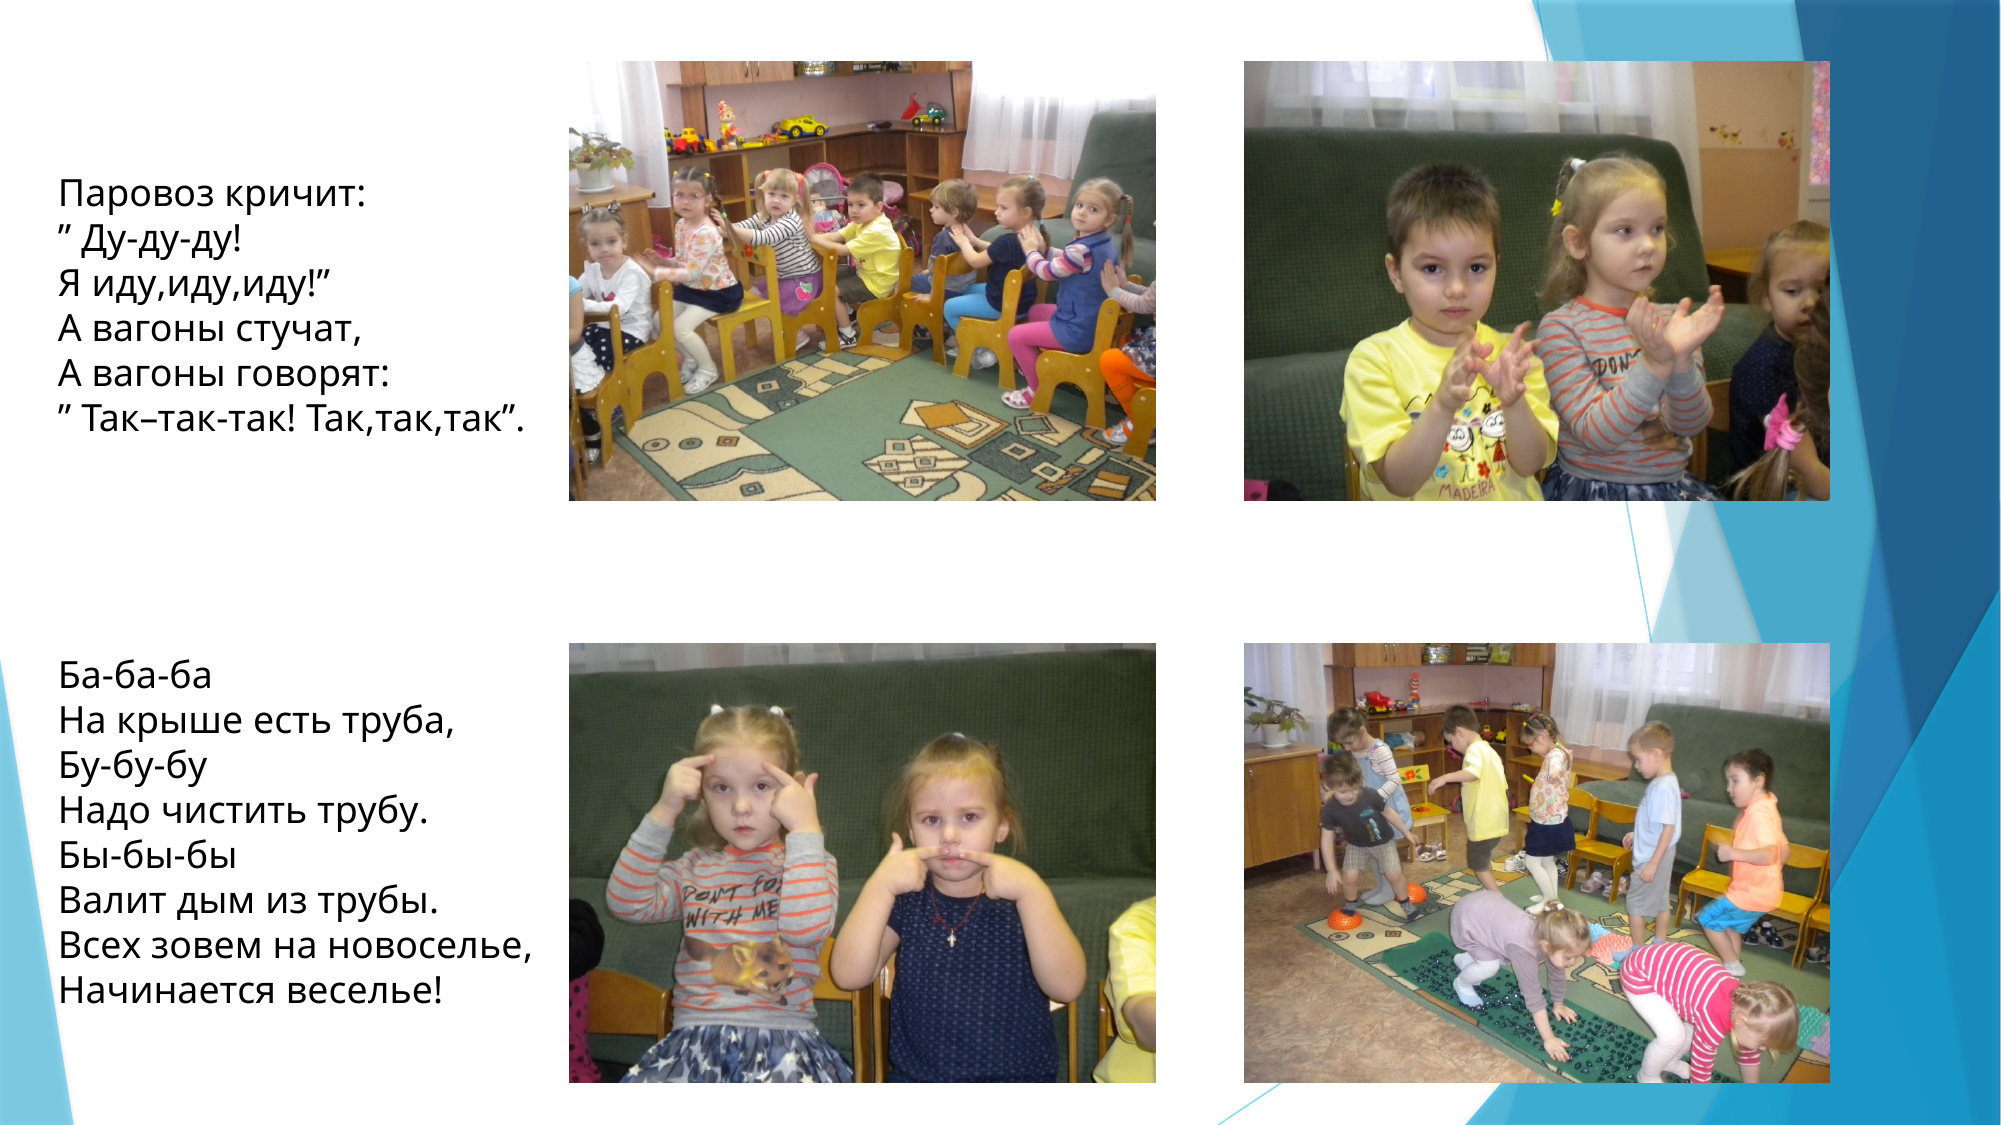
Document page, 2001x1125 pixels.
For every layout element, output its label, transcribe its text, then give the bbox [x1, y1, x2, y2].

text_box Паровоз кричит: ” Ду-ду-ду! Я иду,иду,иду!” А вагоны стучат, А вагоны говорят: ” Так–так-так! Так,так,так”. [43, 162, 564, 447]
picture [1243, 642, 1830, 1084]
text_box Ба-ба-ба На крыше есть труба, Бу-бу-бу Надо чистить трубу. Бы-бы-бы Валит дым из трубы. Всех зовем на новоселье, Начинается веселье! [43, 643, 550, 1019]
picture [1243, 60, 1830, 501]
picture [569, 60, 1156, 501]
picture [569, 642, 1156, 1084]
